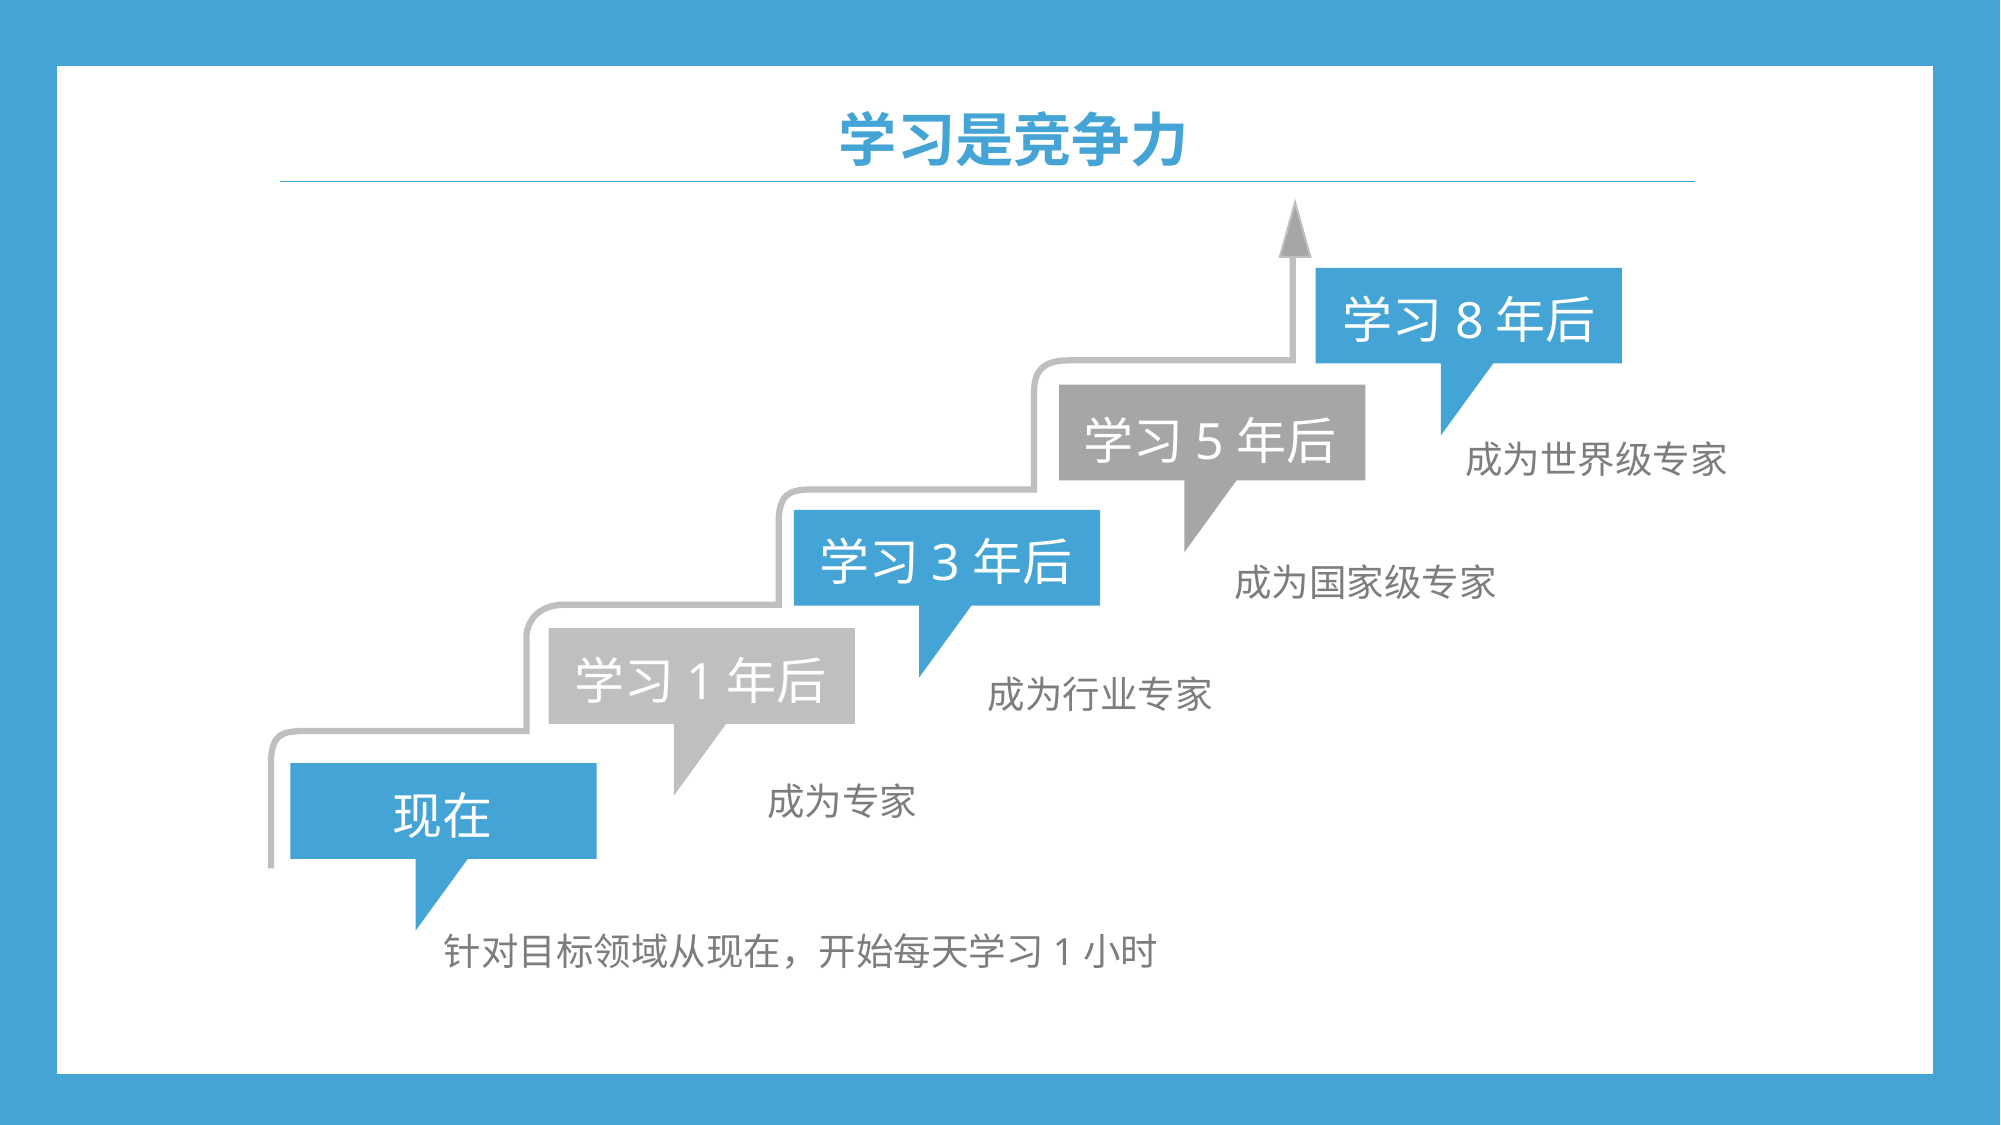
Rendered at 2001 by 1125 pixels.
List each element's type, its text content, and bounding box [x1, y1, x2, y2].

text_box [270, 202, 1624, 931]
text_box 针对目标领域从现在，开始每天学习1小时 [381, 931, 1221, 1007]
text_box 成为世界级专家 [1624, 395, 1750, 497]
text_box 学习是竞争力 [824, 95, 1341, 180]
